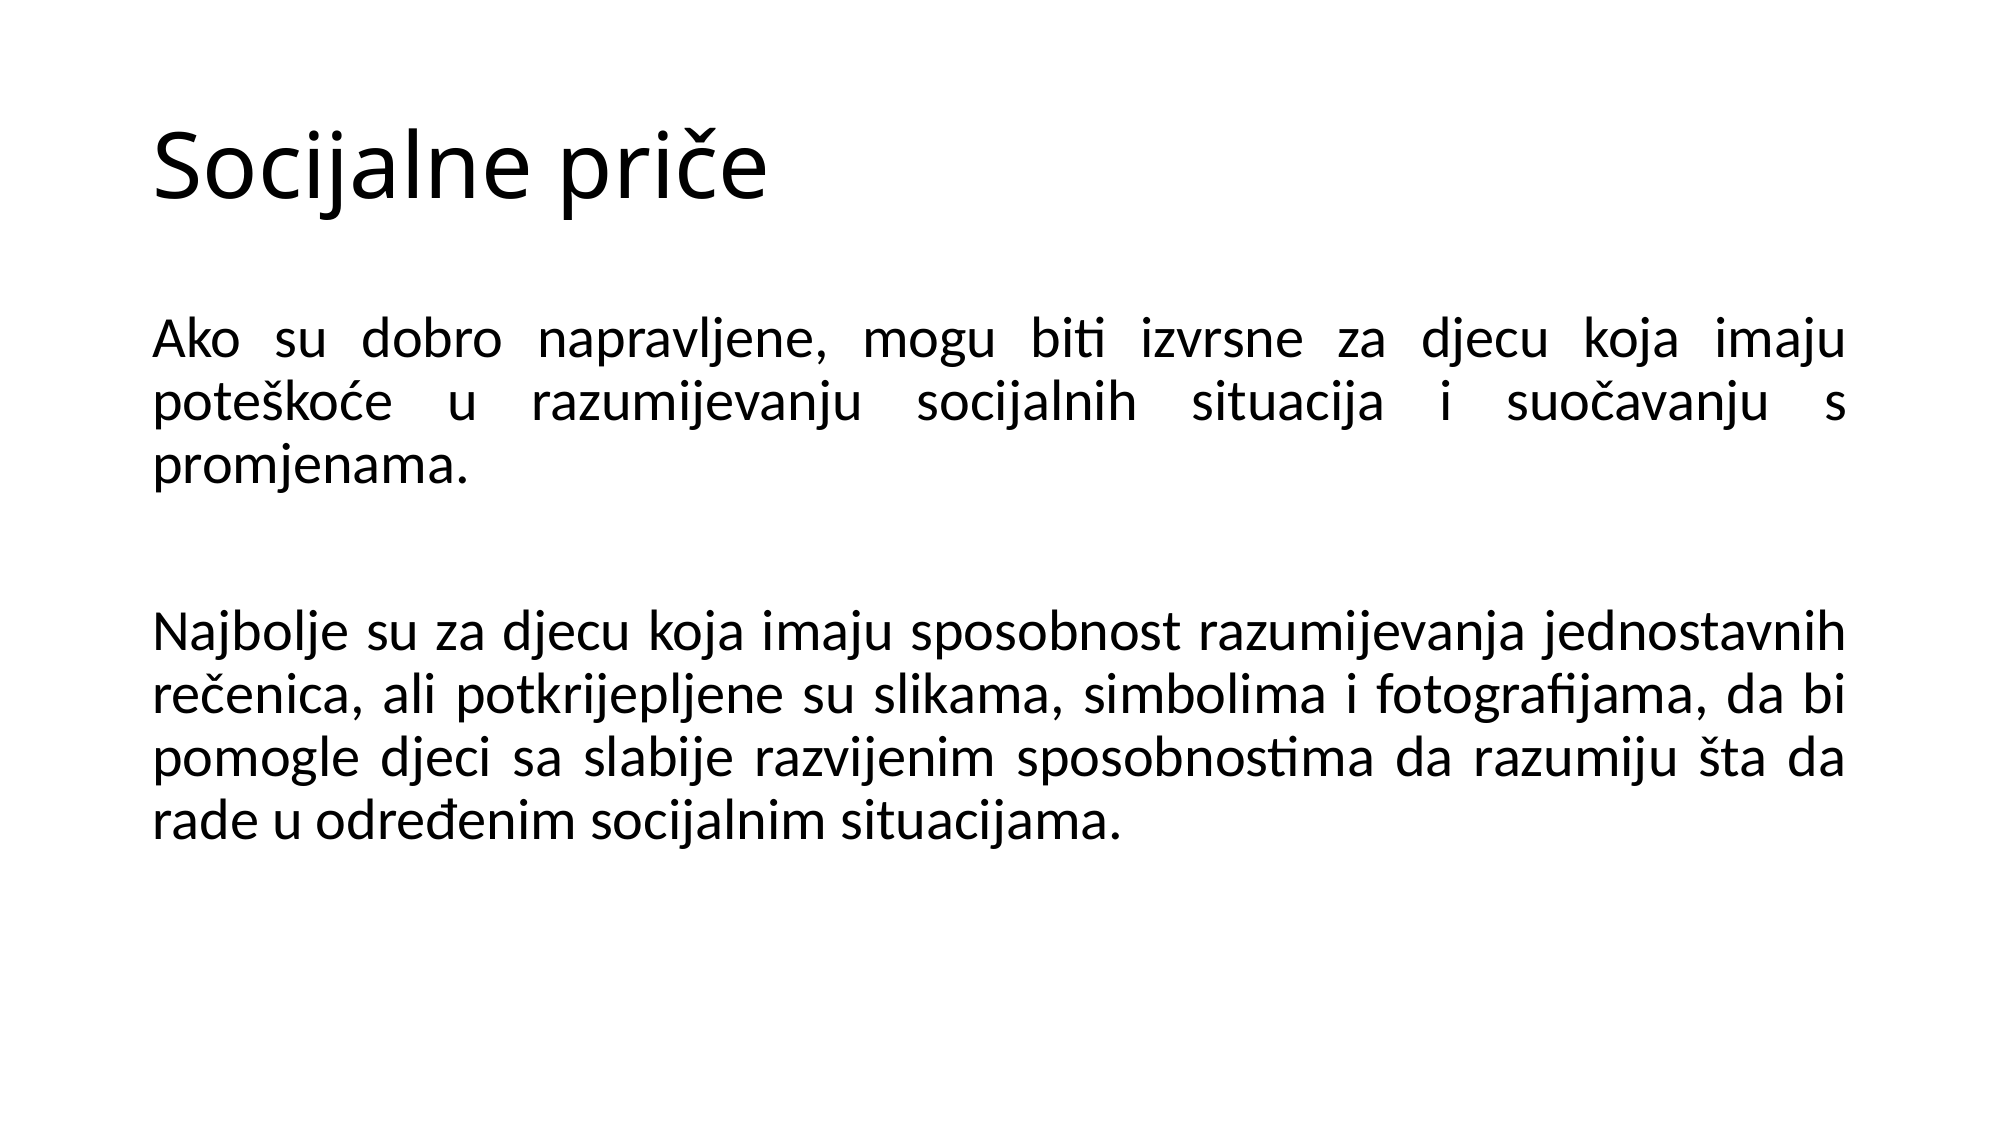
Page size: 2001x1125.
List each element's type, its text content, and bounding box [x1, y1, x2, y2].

title Socijalne priče [137, 59, 1863, 278]
list Ako su dobro napravljene, mogu biti izvrsne za djecu koja imaju poteškoće u razumijevanju socijalnih situacija i suočavanju s promjenama. Najbolje su za djecu koja imaju sposobnost razumijevanja jednostavnih rečenica, ali potkrijepljene su slikama, simbolima i fotografijama, da bi pomogle djeci sa slabije razvijenim sposobnostima da razumiju šta da rade u određenim socijalnim situacijama. [137, 299, 1863, 1014]
